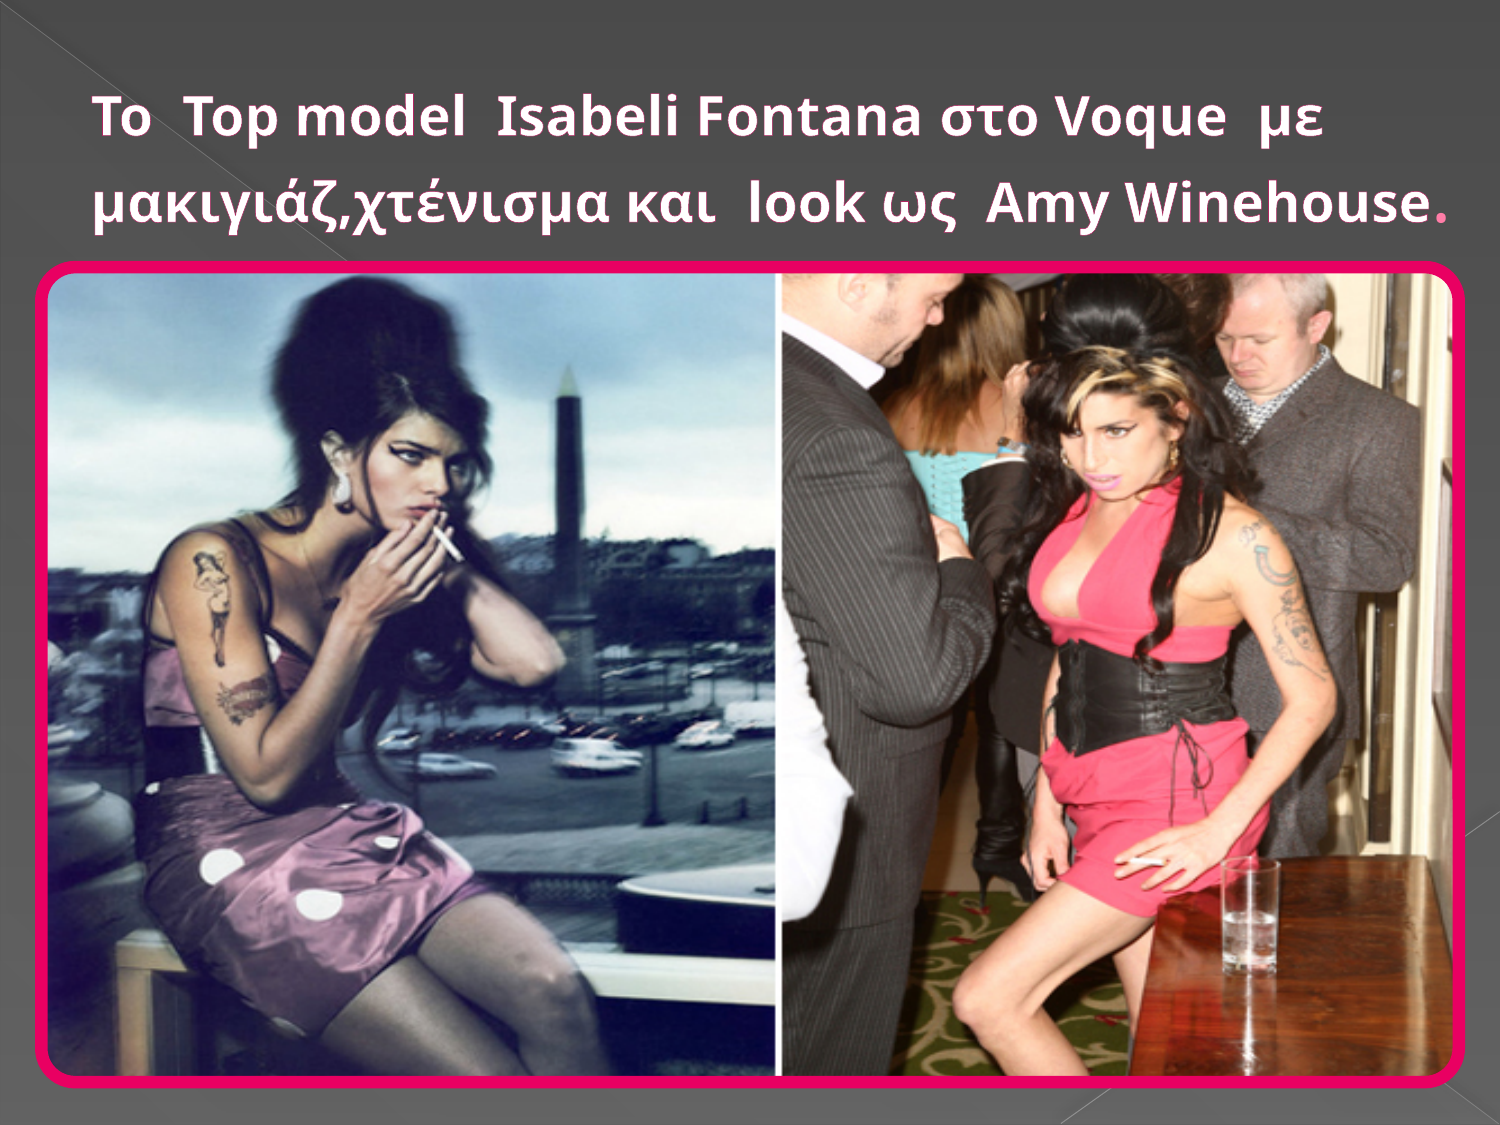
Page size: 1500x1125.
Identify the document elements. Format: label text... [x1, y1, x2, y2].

title Το Top model Isabeli Fontana στο Voque με μακιγιάζ,χτένισμα και look ως Amy Winehouse. [0, 43, 1500, 274]
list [41, 266, 1459, 1083]
